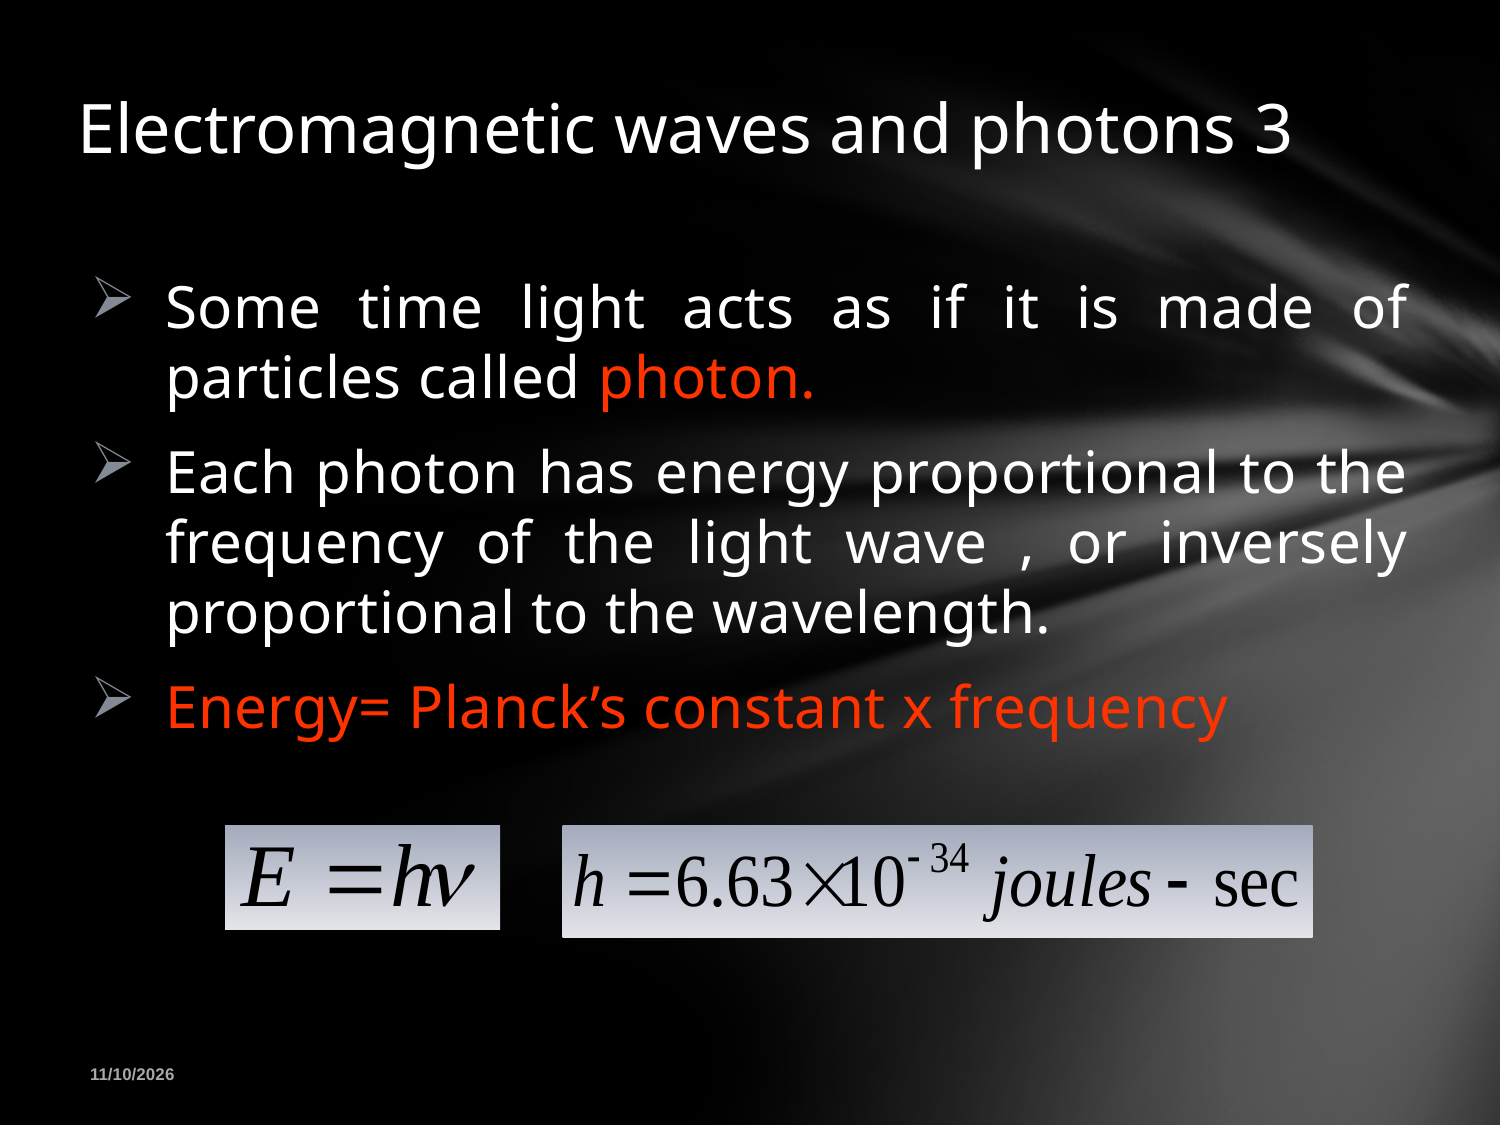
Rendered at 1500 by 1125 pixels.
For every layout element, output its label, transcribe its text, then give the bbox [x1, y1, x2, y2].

title Electromagnetic waves and photons 3 [62, 0, 1323, 175]
list Some time light acts as if it is made of particles called photon. Each photon has energy proportional to the frequency of the light wave , or inversely proportional to the wavelength. Energy= Planck’s constant x frequency [75, 262, 1425, 1005]
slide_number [75, 1024, 425, 1103]
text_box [562, 824, 1313, 938]
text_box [224, 824, 501, 930]
